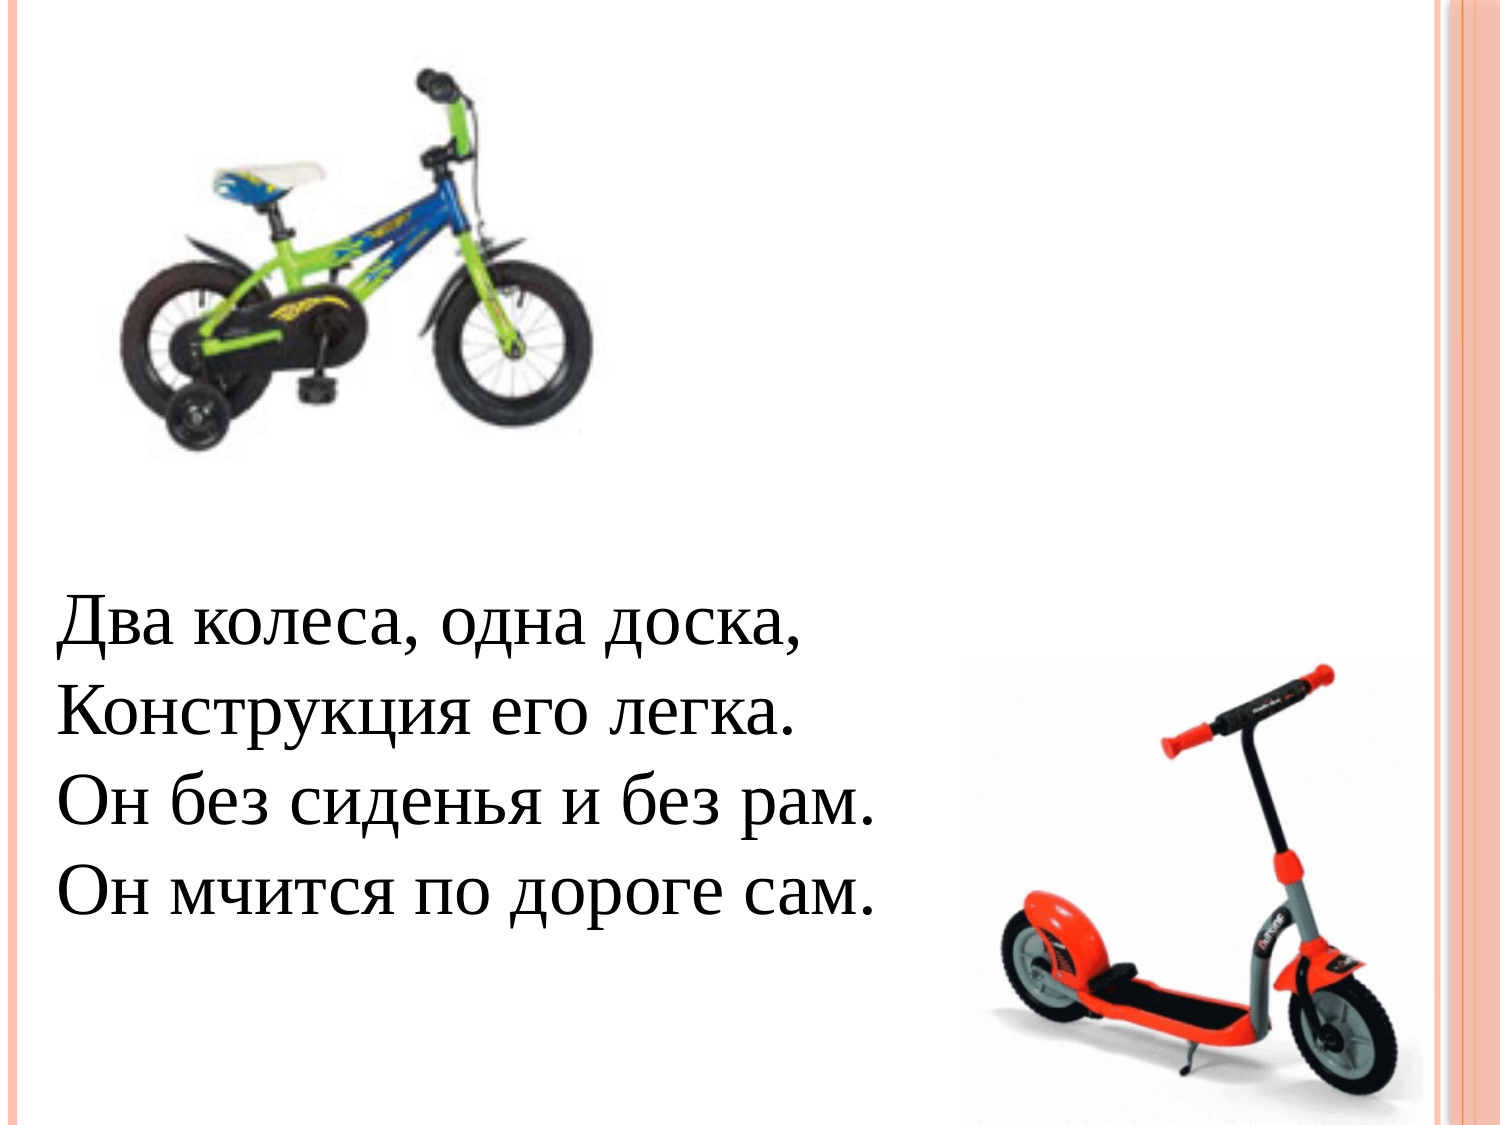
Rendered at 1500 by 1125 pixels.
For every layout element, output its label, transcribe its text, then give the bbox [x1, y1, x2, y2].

picture [99, 54, 609, 469]
picture [962, 655, 1432, 1125]
text_box Два колеса, одна доска, Конструкция его легка. Он без сиденья и без рам. Он мчится по дороге сам. [41, 562, 951, 938]
